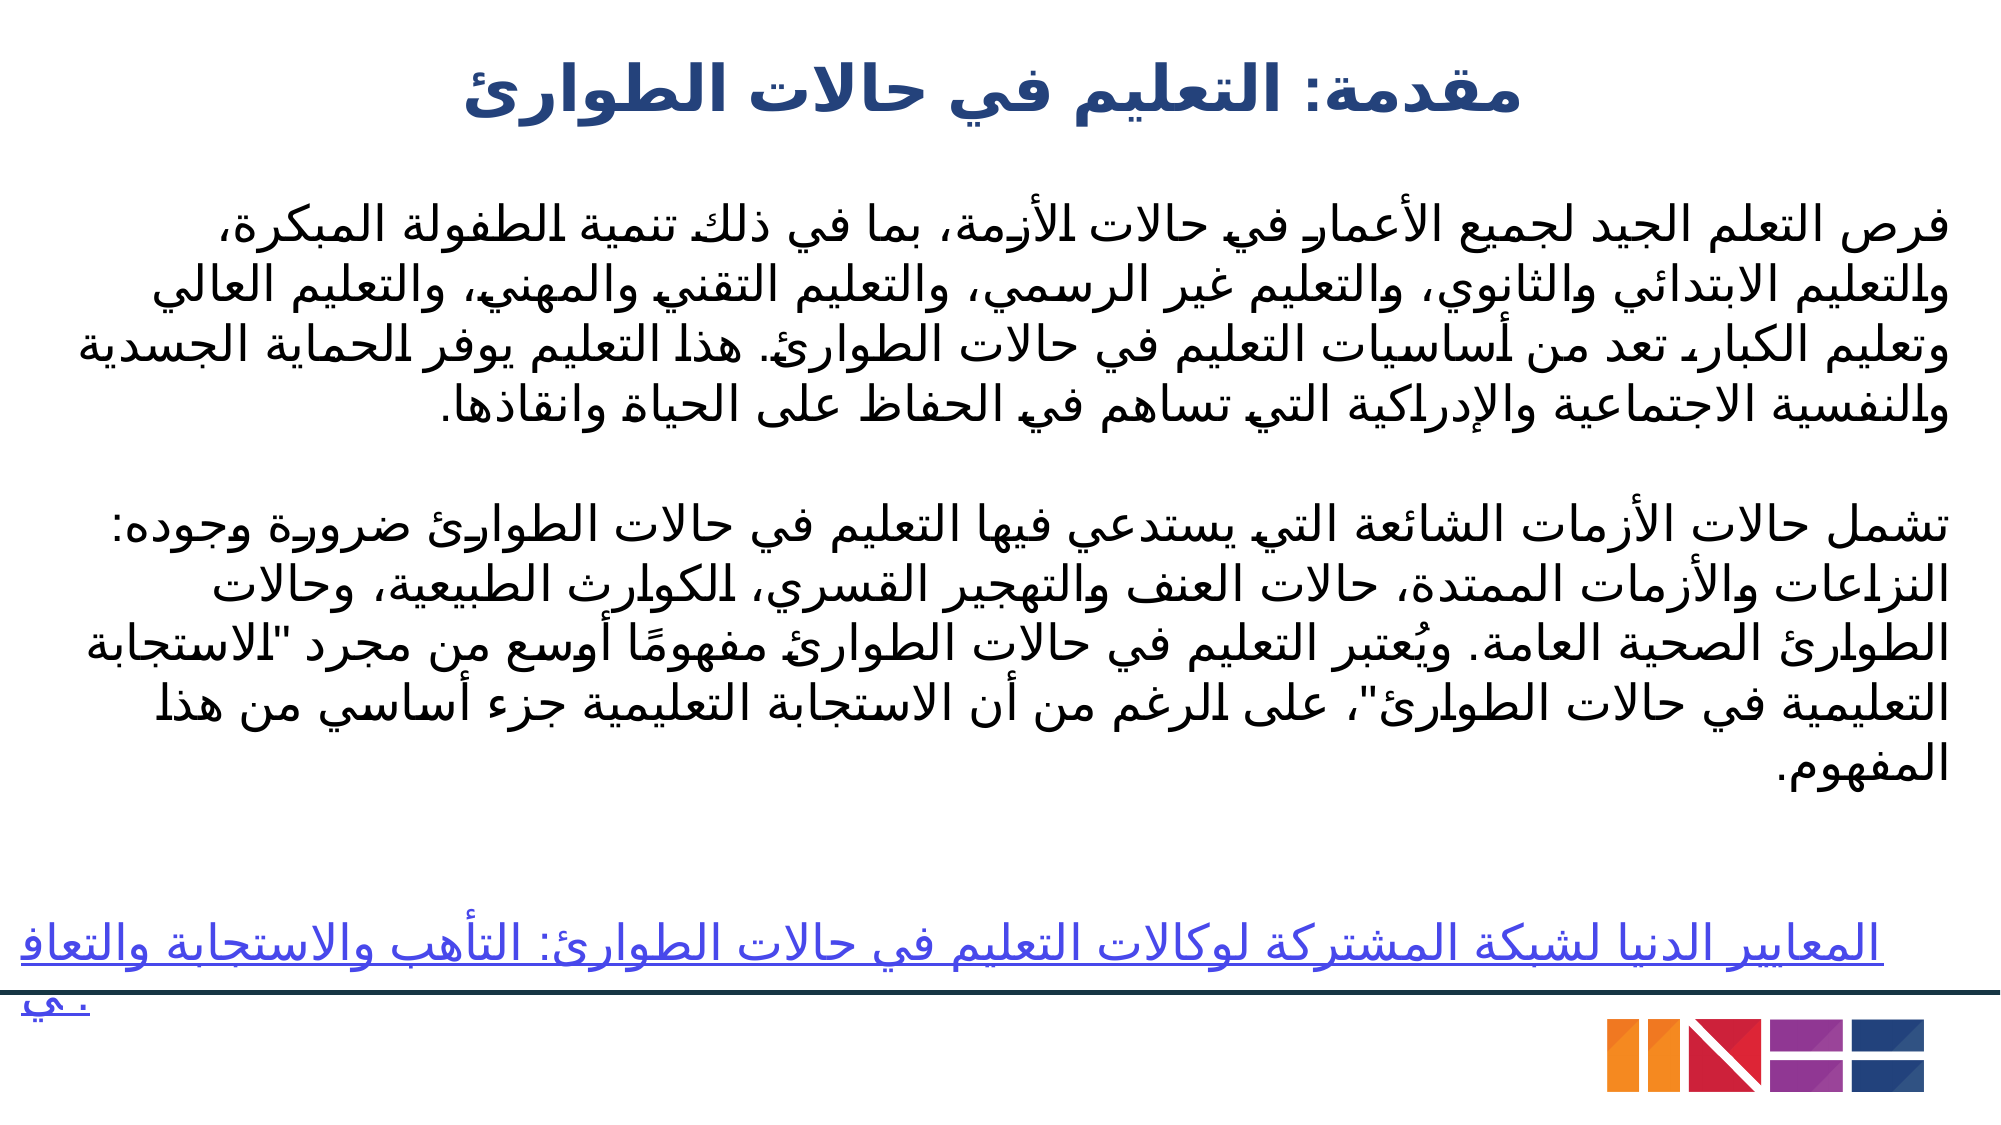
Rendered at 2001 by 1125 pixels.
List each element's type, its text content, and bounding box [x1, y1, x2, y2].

list فرص التعلم الجيد لجميع الأعمار في حالات الأزمة، بما في ذلك تنمية الطفولة المبكرة، والتعليم الابتدائي والثانوي، والتعليم غير الرسمي، والتعليم التقني والمهني، والتعليم العالي وتعليم الكبار، تعد من أساسيات التعليم في حالات الطوارئ. هذا التعليم يوفر الحماية الجسدية والنفسية الاجتماعية والإدراكية التي تساهم في الحفاظ على الحياة وانقاذها. تشمل حالات الأزمات الشائعة التي يستدعي فيها التعليم في حالات الطوارئ ضرورة وجوده: النزاعات والأزمات الممتدة، حالات العنف والتهجير القسري، الكوارث الطبيعية، وحالات الطوارئ الصحية العامة. ويُعتبر التعليم في حالات الطوارئ مفهومًا أوسع من مجرد "الاستجابة التعليمية في حالات الطوارئ"، على الرغم من أن الاستجابة التعليمية جزء أساسي من هذا المفهوم. المعايير الدنيا لشبكة المشتركة لوكالات التعليم في حالات الطوارئ: التأهب والاستجابة والتعافي. [31, 172, 1971, 992]
title مقدمة: التعليم في حالات الطوارئ [31, 28, 1957, 145]
picture [1607, 1019, 1924, 1092]
